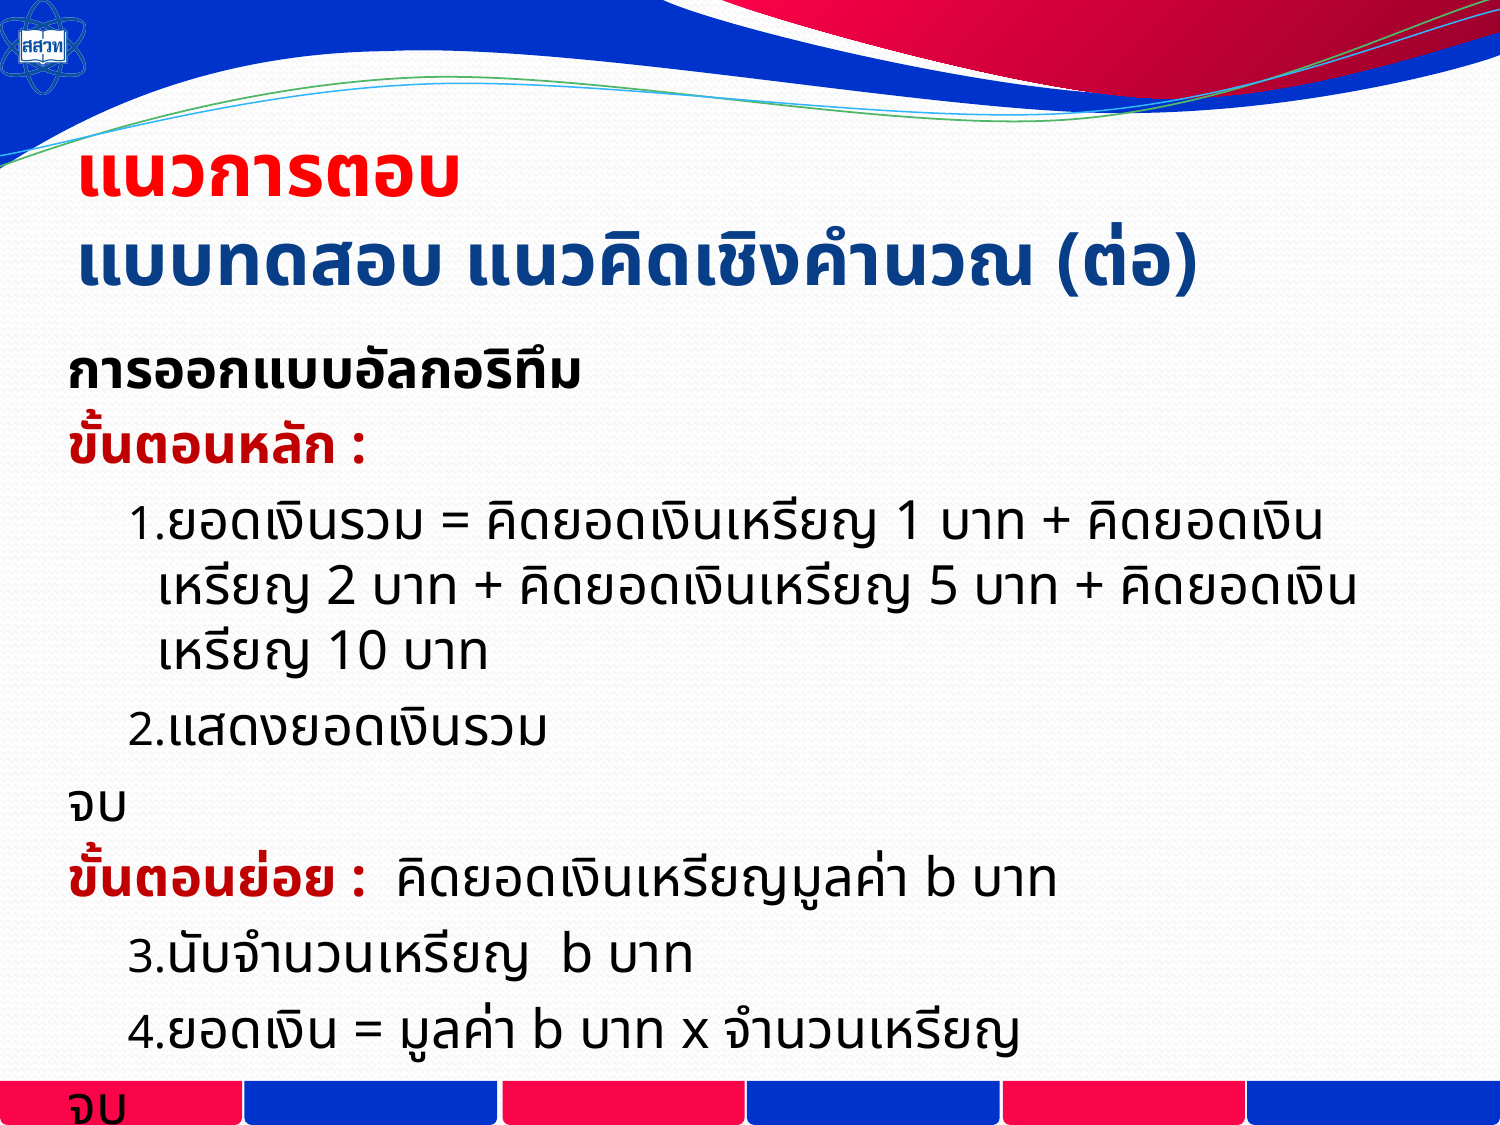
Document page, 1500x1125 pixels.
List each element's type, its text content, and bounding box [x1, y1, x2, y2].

list การออกแบบอัลกอริทึม ขั้นตอนหลัก : ยอดเงินรวม = คิดยอดเงินเหรียญ 1 บาท + คิดยอดเงินเหรียญ 2 บาท + คิดยอดเงินเหรียญ 5 บาท + คิดยอดเงินเหรียญ 10 บาท แสดงยอดเงินรวม จบ ขั้นตอนย่อย : คิดยอดเงินเหรียญมูลค่า b บาท นับจำนวนเหรียญ b บาท ยอดเงิน = มูลค่า b บาท x จำนวนเหรียญ จบ [53, 326, 1404, 1094]
title แนวการตอบ แบบทดสอบ แนวคิดเชิงคำนวณ (ต่อ) [75, 115, 1425, 303]
picture [0, 0, 86, 95]
